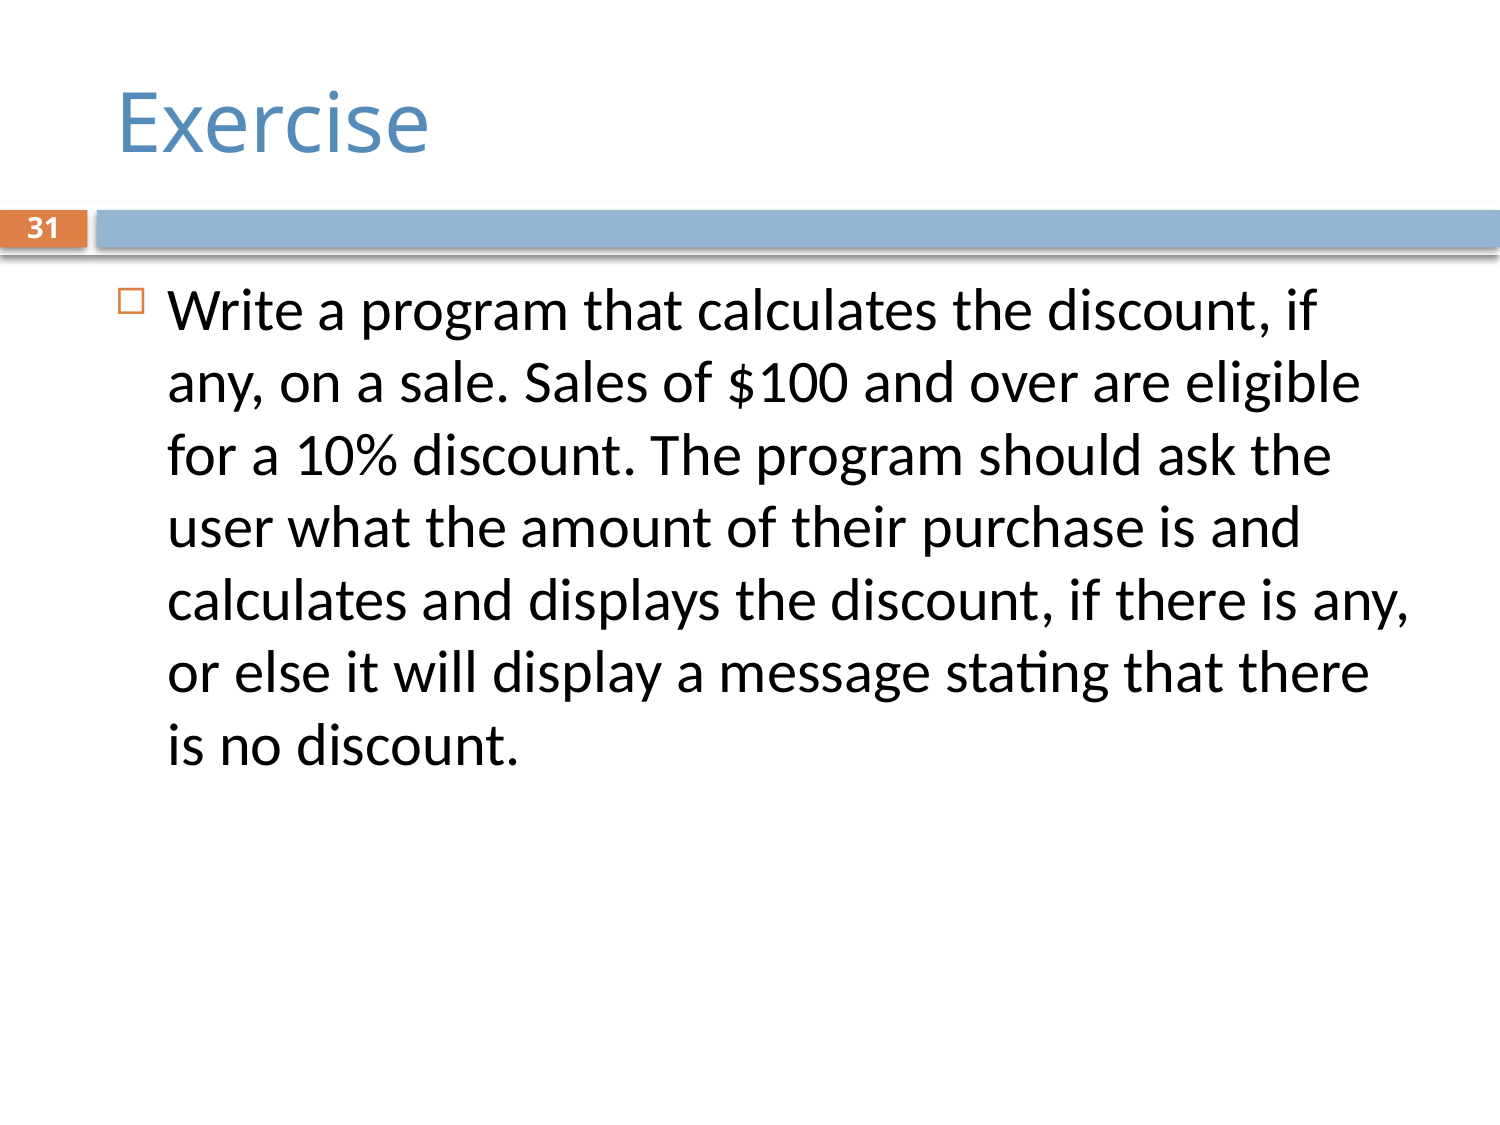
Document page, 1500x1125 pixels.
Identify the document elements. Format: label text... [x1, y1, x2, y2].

title Exercise [100, 37, 1438, 200]
slide_number 31 [0, 208, 88, 249]
list Write a program that calculates the discount, if any, on a sale. Sales of $100 and over are eligible for a 10% discount. The program should ask the user what the amount of their purchase is and calculates and displays the discount, if there is any, or else it will display a message stating that there is no discount. [100, 262, 1438, 1000]
